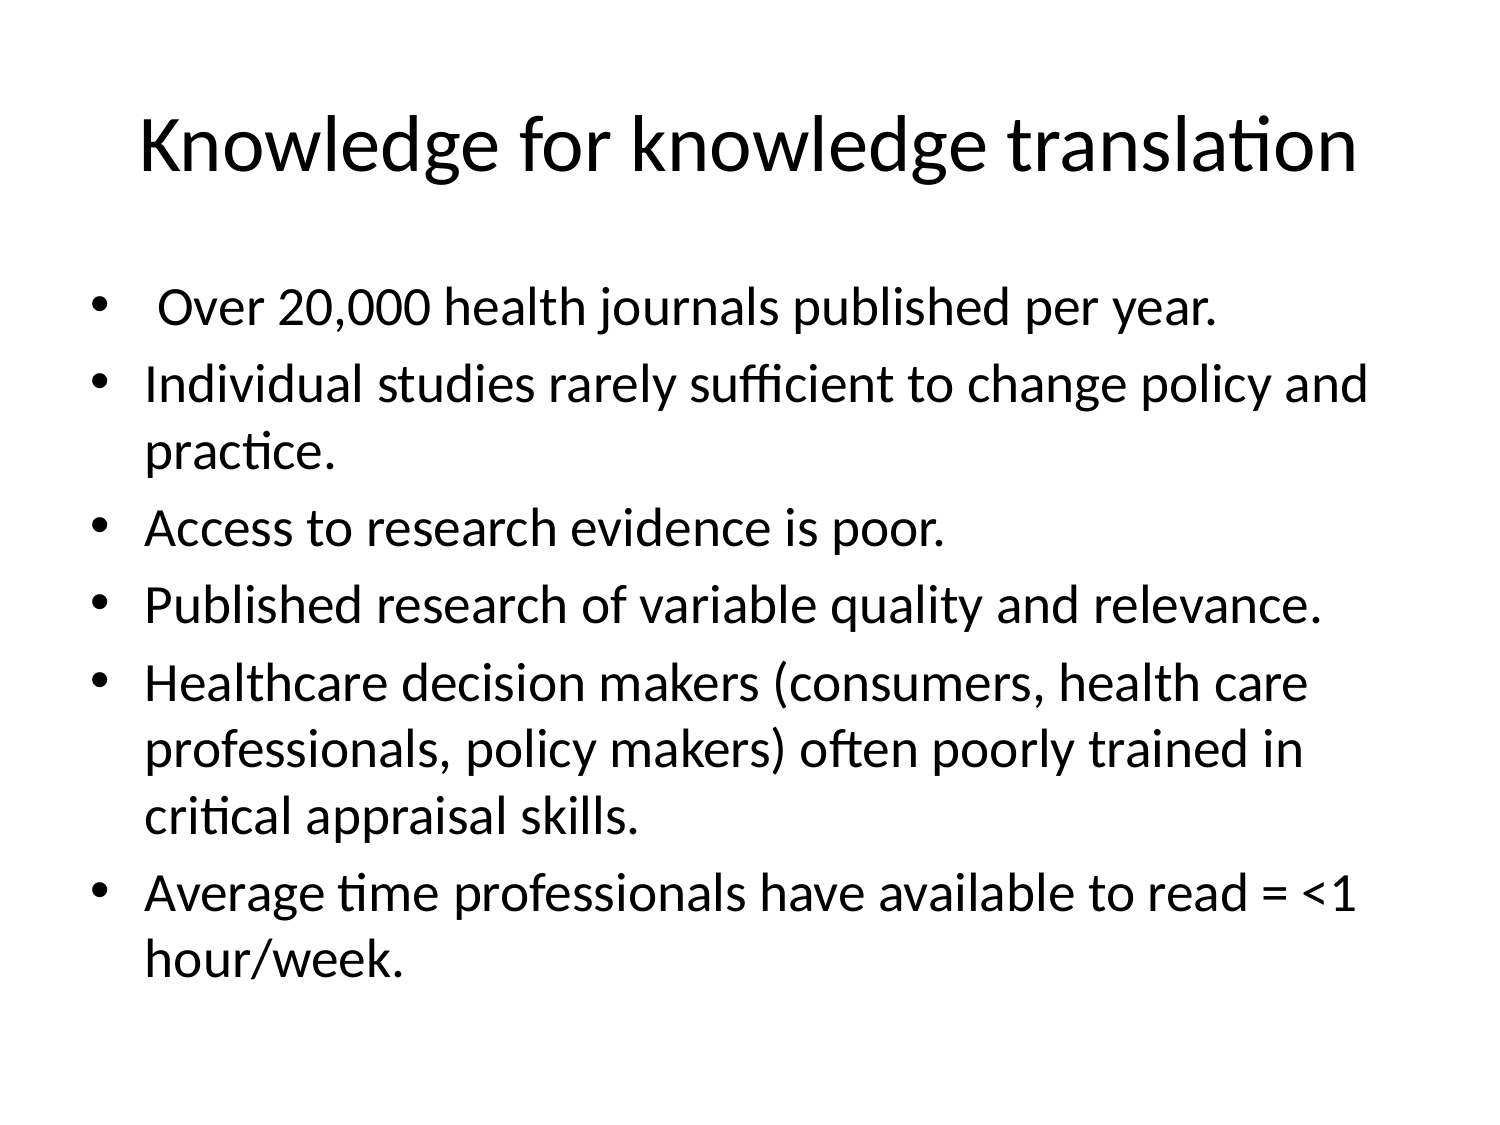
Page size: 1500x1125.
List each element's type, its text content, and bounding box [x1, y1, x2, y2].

title Knowledge for knowledge translation [75, 45, 1425, 233]
list Over 20,000 health journals published per year. Individual studies rarely sufficient to change policy and practice. Access to research evidence is poor. Published research of variable quality and relevance. Healthcare decision makers (consumers, health care professionals, policy makers) often poorly trained in critical appraisal skills. Average time professionals have available to read = <1 hour/week. [75, 262, 1425, 1005]
